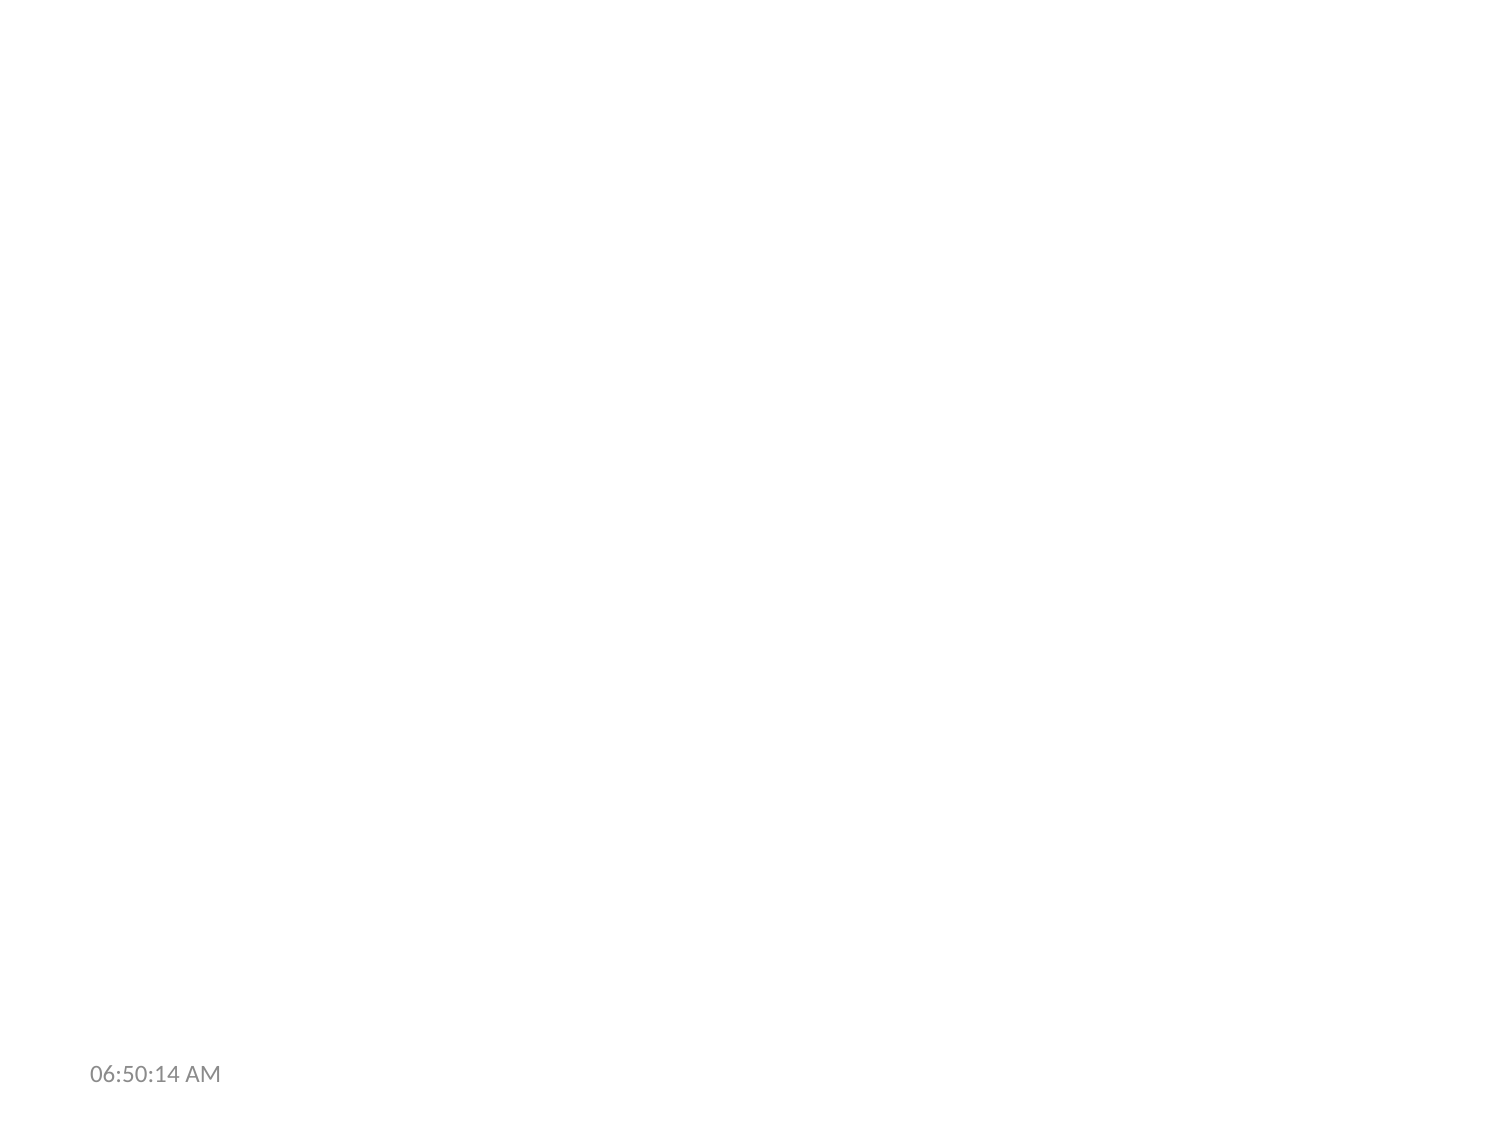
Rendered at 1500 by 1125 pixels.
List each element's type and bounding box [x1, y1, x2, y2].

slide_number [75, 1042, 425, 1103]
